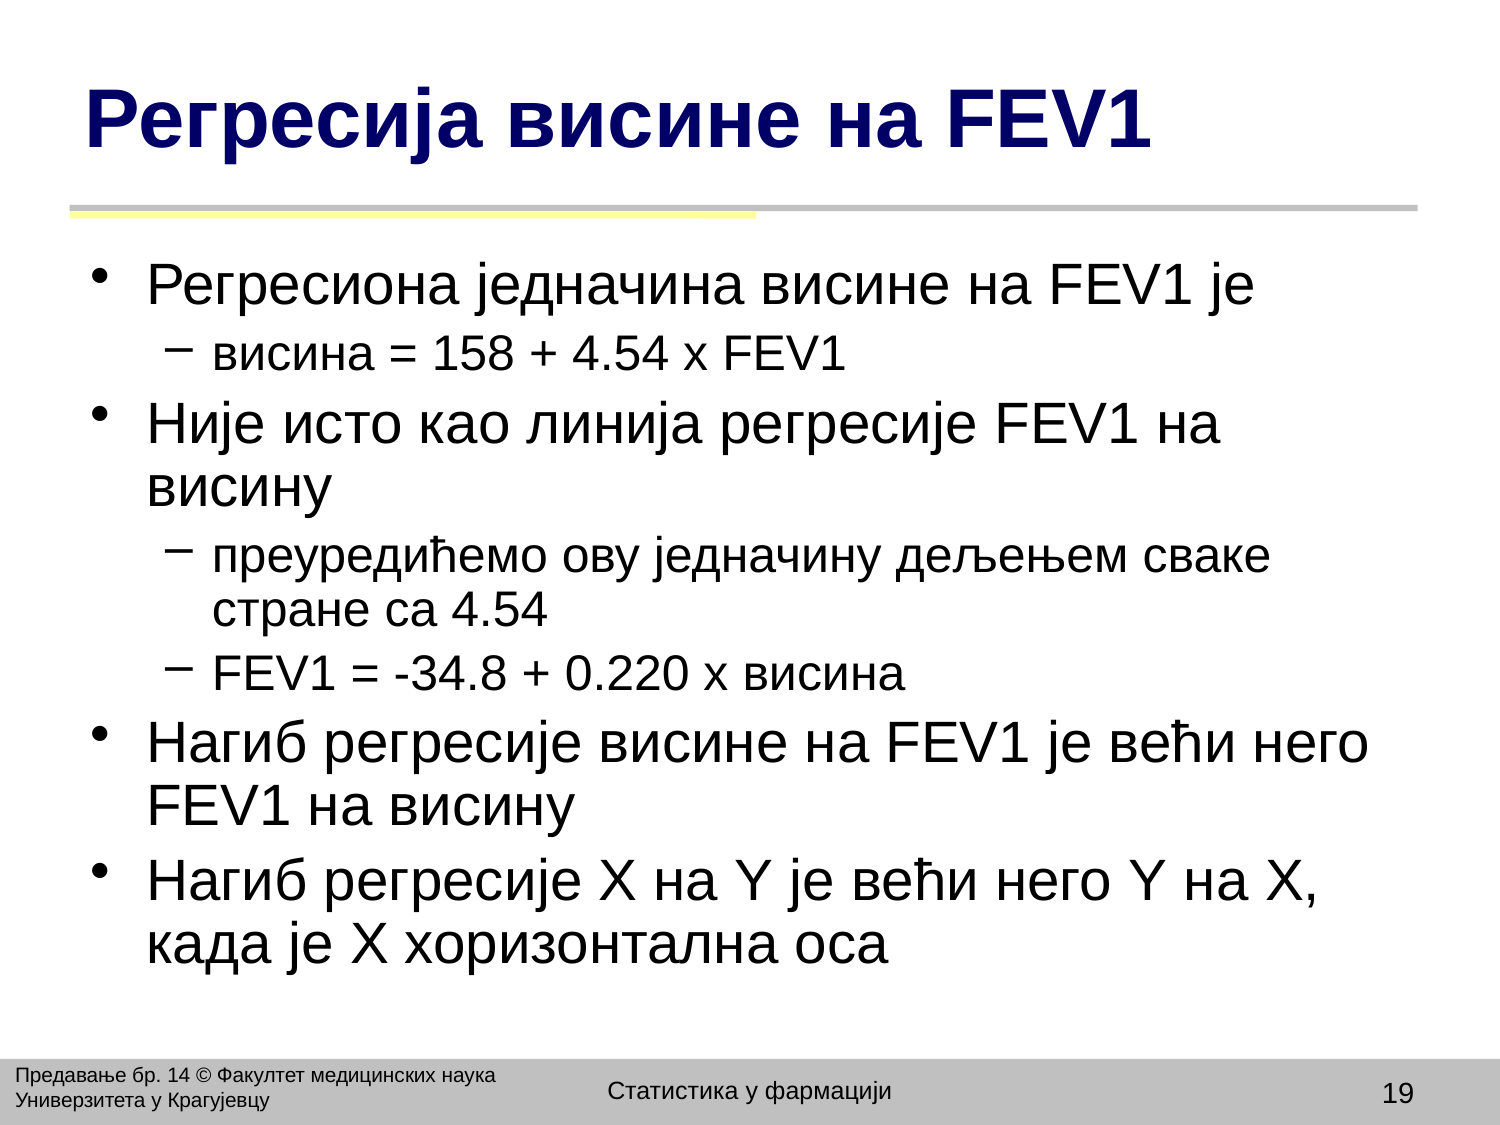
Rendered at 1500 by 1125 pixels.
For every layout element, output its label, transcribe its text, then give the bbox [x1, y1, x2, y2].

list Регресиона једначина висине на FEV1 је висина = 158 + 4.54 x FEV1 Није исто као линија регресије FEV1 на висину преуредићемо ову једначину дељењем сваке стране са 4.54 FEV1 = -34.8 + 0.220 x висина Нагиб регресиje висине на FEV1 је већи него FEV1 на висину Нагиб регресиje X на Y је већи него Y на X, када је X хоризонтална оса [74, 246, 1426, 1023]
slide_number 19 [1079, 1066, 1430, 1125]
title Регресија висине на FEV1 [69, 19, 1426, 208]
footer Статистика у фармацији [512, 1066, 988, 1125]
slide_number Предавање бр. 14 © Факултет медицинских наука Универзитета у Крагујевцу [0, 1053, 622, 1108]
